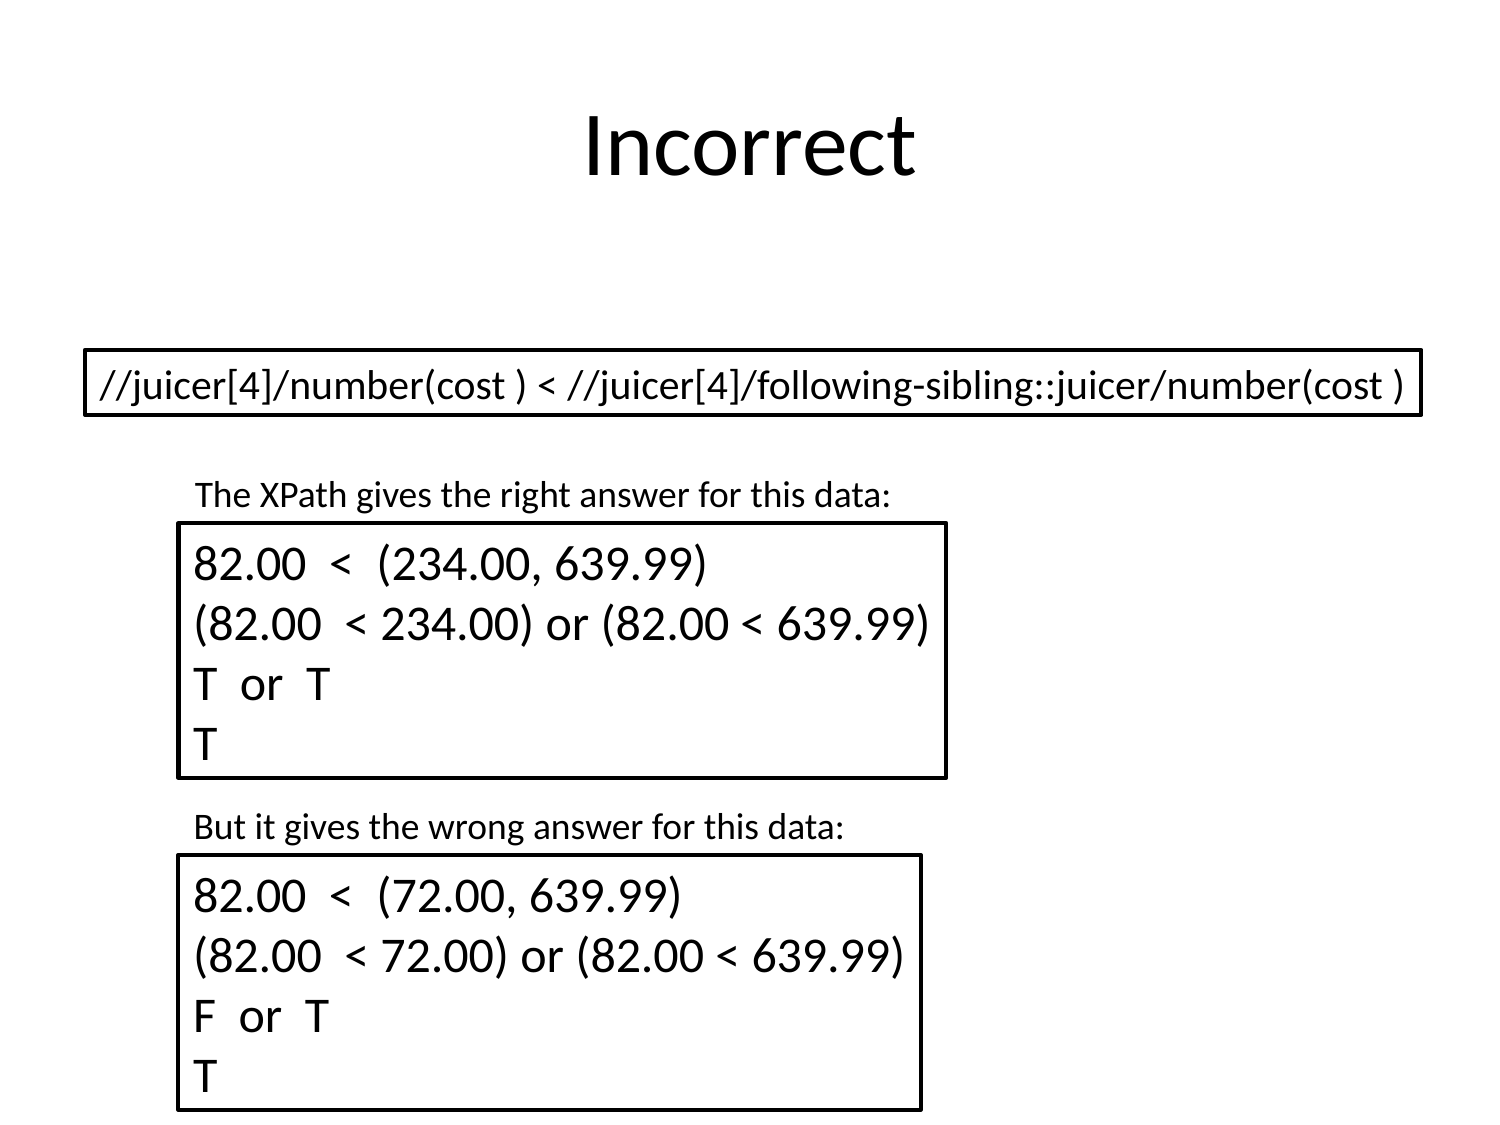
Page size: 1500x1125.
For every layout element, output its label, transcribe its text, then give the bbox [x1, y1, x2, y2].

text_box 82.00 < (72.00, 639.99) (82.00 < 72.00) or (82.00 < 639.99) F or T T [176, 853, 923, 1112]
title Incorrect [75, 45, 1425, 233]
text_box //juicer[4]/number(cost ) < //juicer[4]/following-sibling::juicer/number(cost ) [83, 348, 1423, 417]
text_box But it gives the wrong answer for this data: [178, 794, 861, 855]
text_box 82.00 < (234.00, 639.99) (82.00 < 234.00) or (82.00 < 639.99) T or T T [176, 521, 948, 780]
text_box The XPath gives the right answer for this data: [180, 462, 908, 523]
